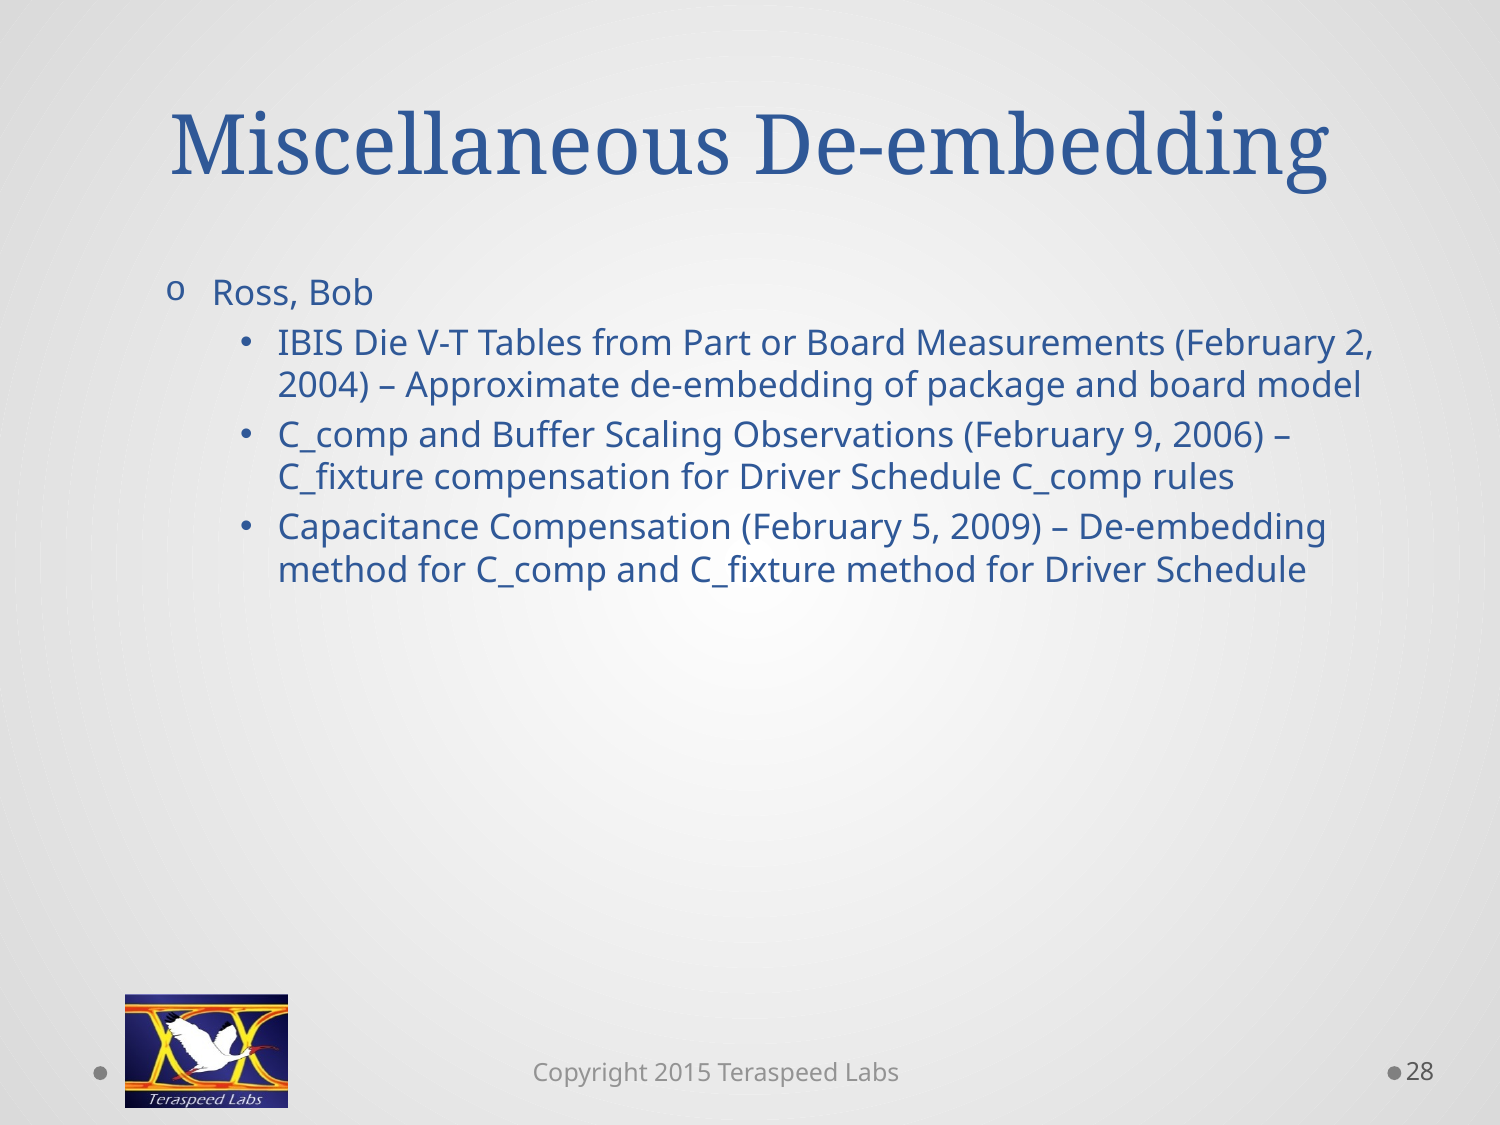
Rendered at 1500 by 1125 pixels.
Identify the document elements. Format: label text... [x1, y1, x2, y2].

title Miscellaneous De-embedding [75, 0, 1425, 262]
picture [125, 1005, 288, 1108]
slide_number 28 [1401, 1042, 1494, 1103]
footer Copyright 2015 Teraspeed Labs [525, 1043, 993, 1103]
list Ross, Bob IBIS Die V-T Tables from Part or Board Measurements (February 2, 2004) – Approximate de-embedding of package and board model C_comp and Buffer Scaling Observations (February 9, 2006) – C_fixture compensation for Driver Schedule C_comp rules Capacitance Compensation (February 5, 2009) – De-embedding method for C_comp and C_fixture method for Driver Schedule [75, 262, 1425, 1005]
